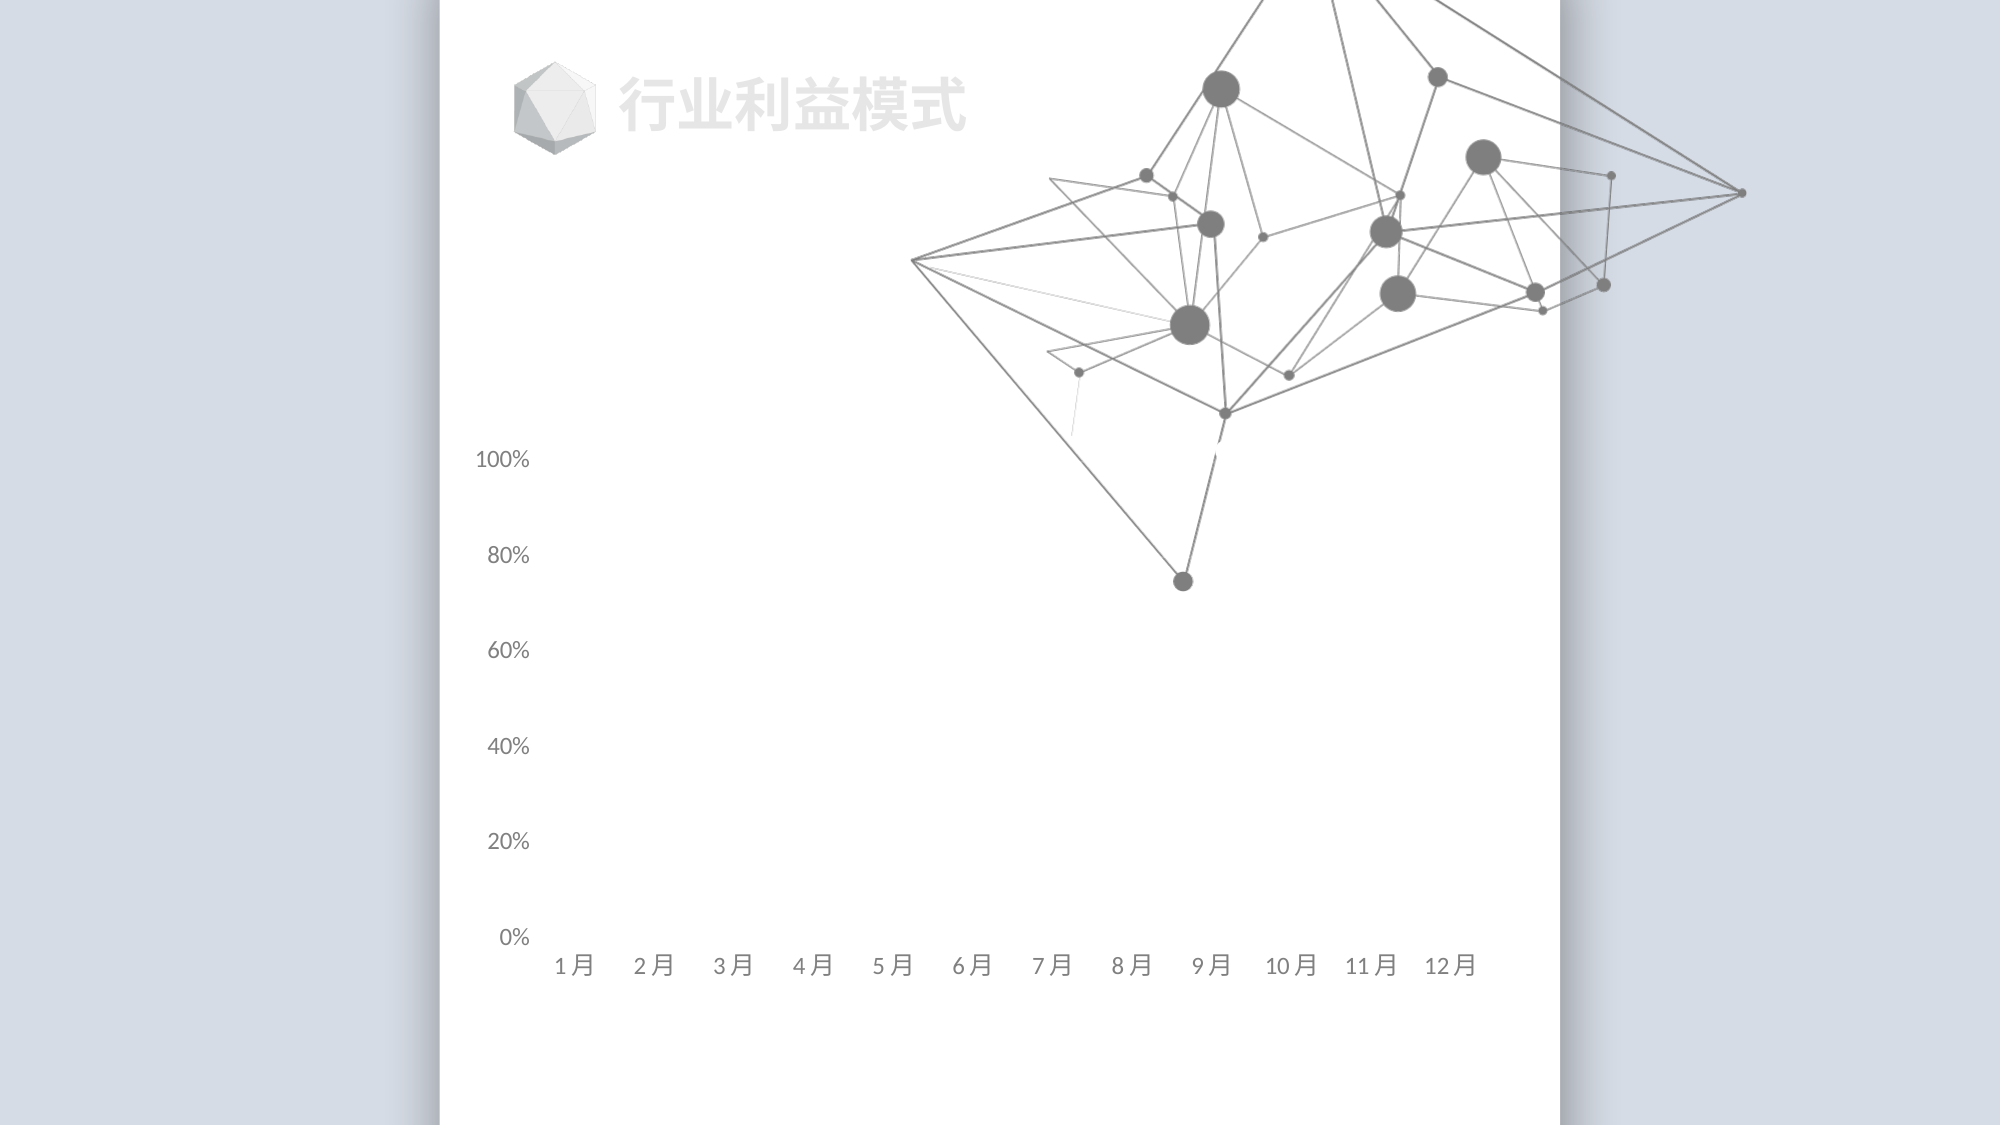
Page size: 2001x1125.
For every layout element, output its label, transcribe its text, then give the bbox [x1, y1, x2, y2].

picture [910, 0, 1747, 592]
picture [513, 60, 596, 155]
text_box 行业利益模式 [603, 61, 910, 146]
text_box [439, 0, 1561, 1125]
chart [474, 422, 1561, 993]
